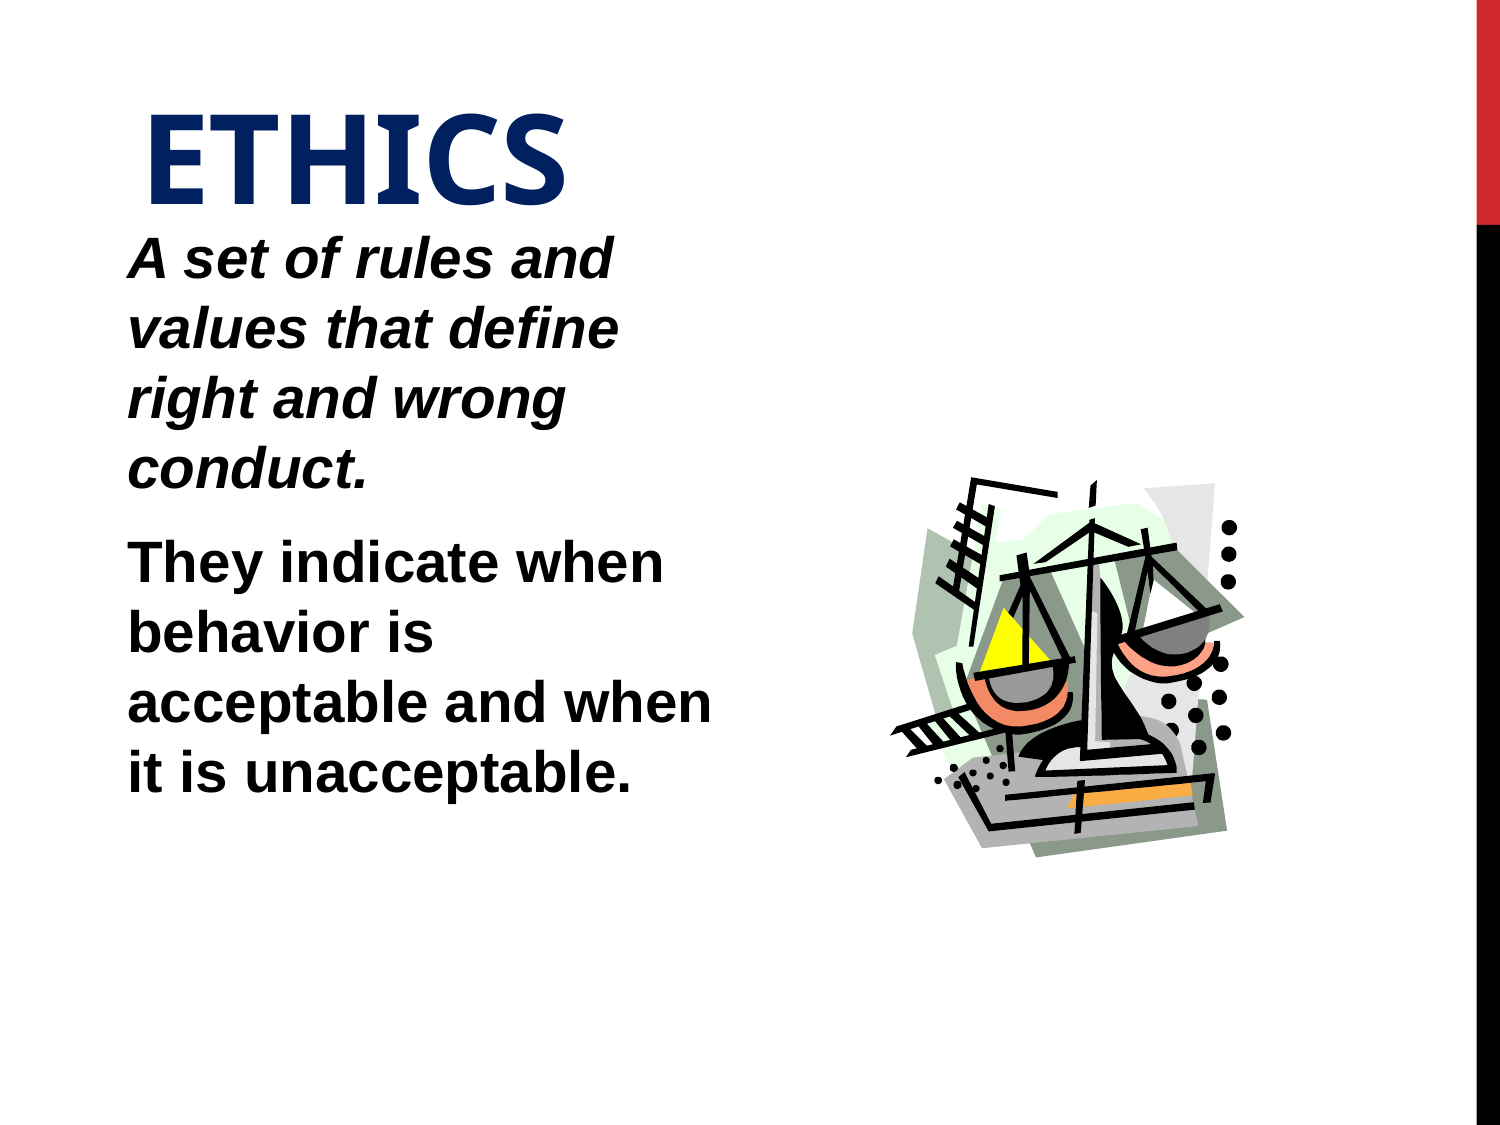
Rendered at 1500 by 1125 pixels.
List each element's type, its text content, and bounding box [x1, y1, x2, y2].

title Ethics [125, 50, 1400, 238]
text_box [889, 458, 1261, 867]
list A set of rules and values that define right and wrong conduct. They indicate when behavior is acceptable and when it is unacceptable. [112, 212, 738, 888]
